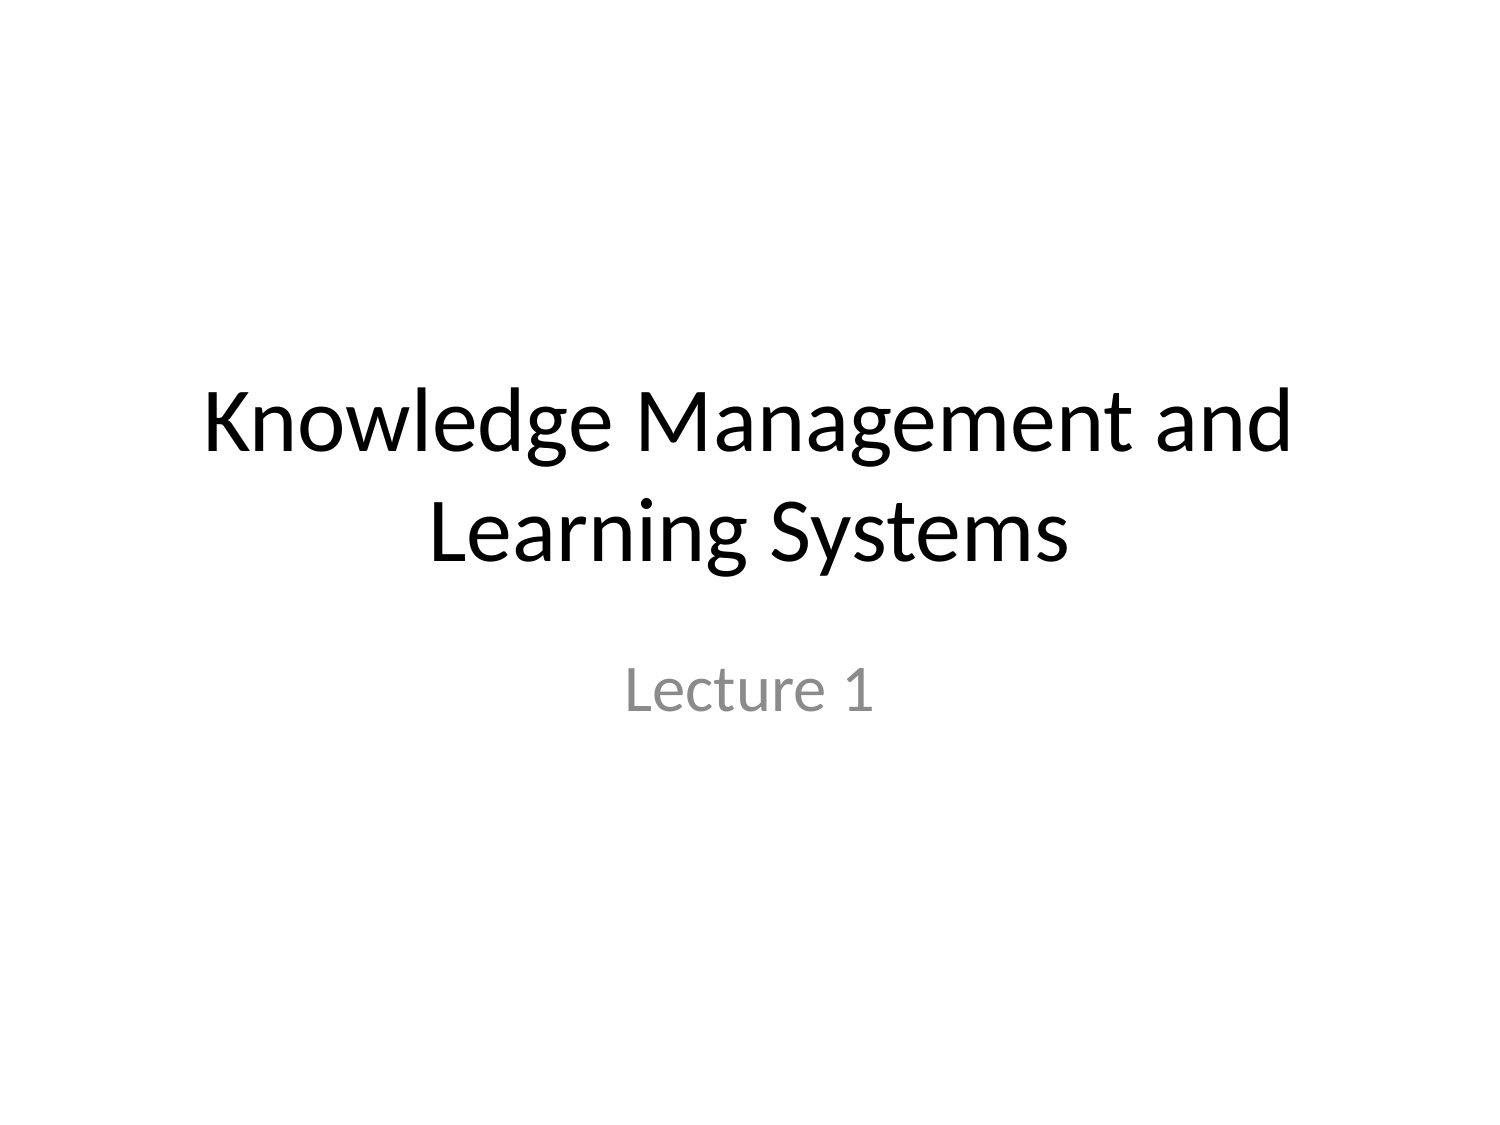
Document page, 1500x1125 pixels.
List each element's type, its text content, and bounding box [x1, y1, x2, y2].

subtitle Lecture 1 [225, 637, 1275, 925]
title Knowledge Management and Learning Systems [112, 349, 1388, 591]
